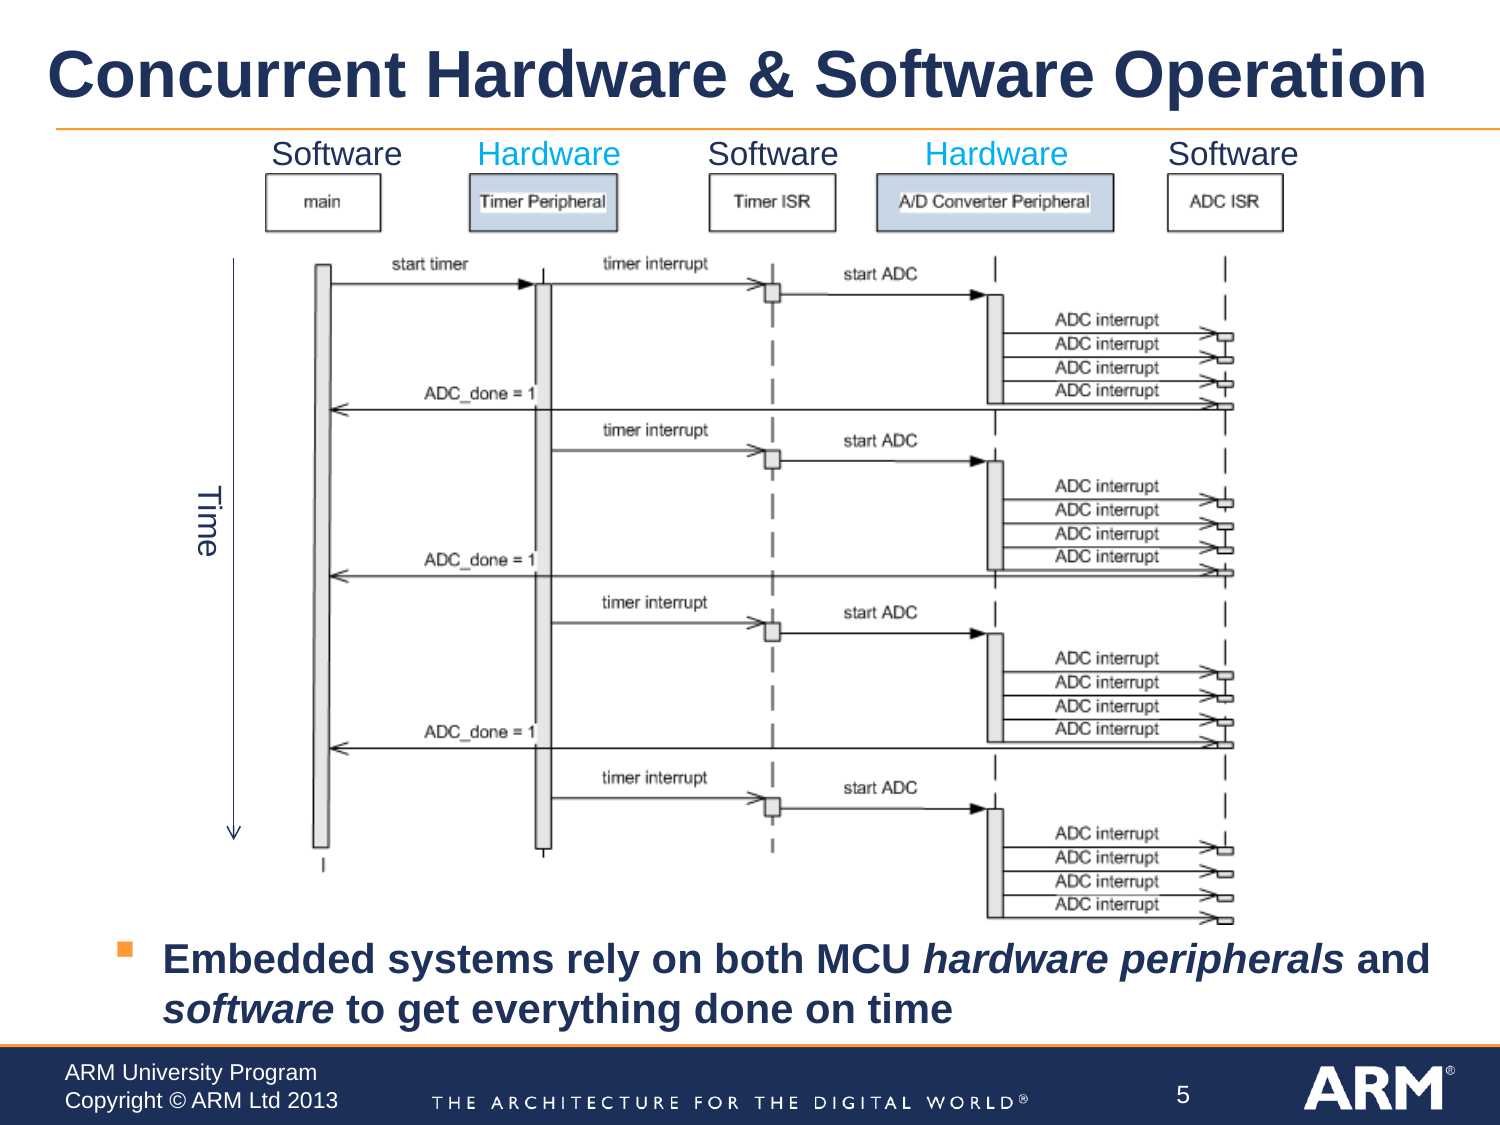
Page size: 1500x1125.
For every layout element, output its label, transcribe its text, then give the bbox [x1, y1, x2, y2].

list Embedded systems rely on both MCU hardware peripherals and software to get everything done on time [99, 924, 1488, 1101]
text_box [184, 124, 1313, 926]
picture [0, 1048, 1500, 1125]
title Concurrent Hardware & Software Operation [34, 1, 1500, 141]
picture [302, 1101, 309, 1107]
